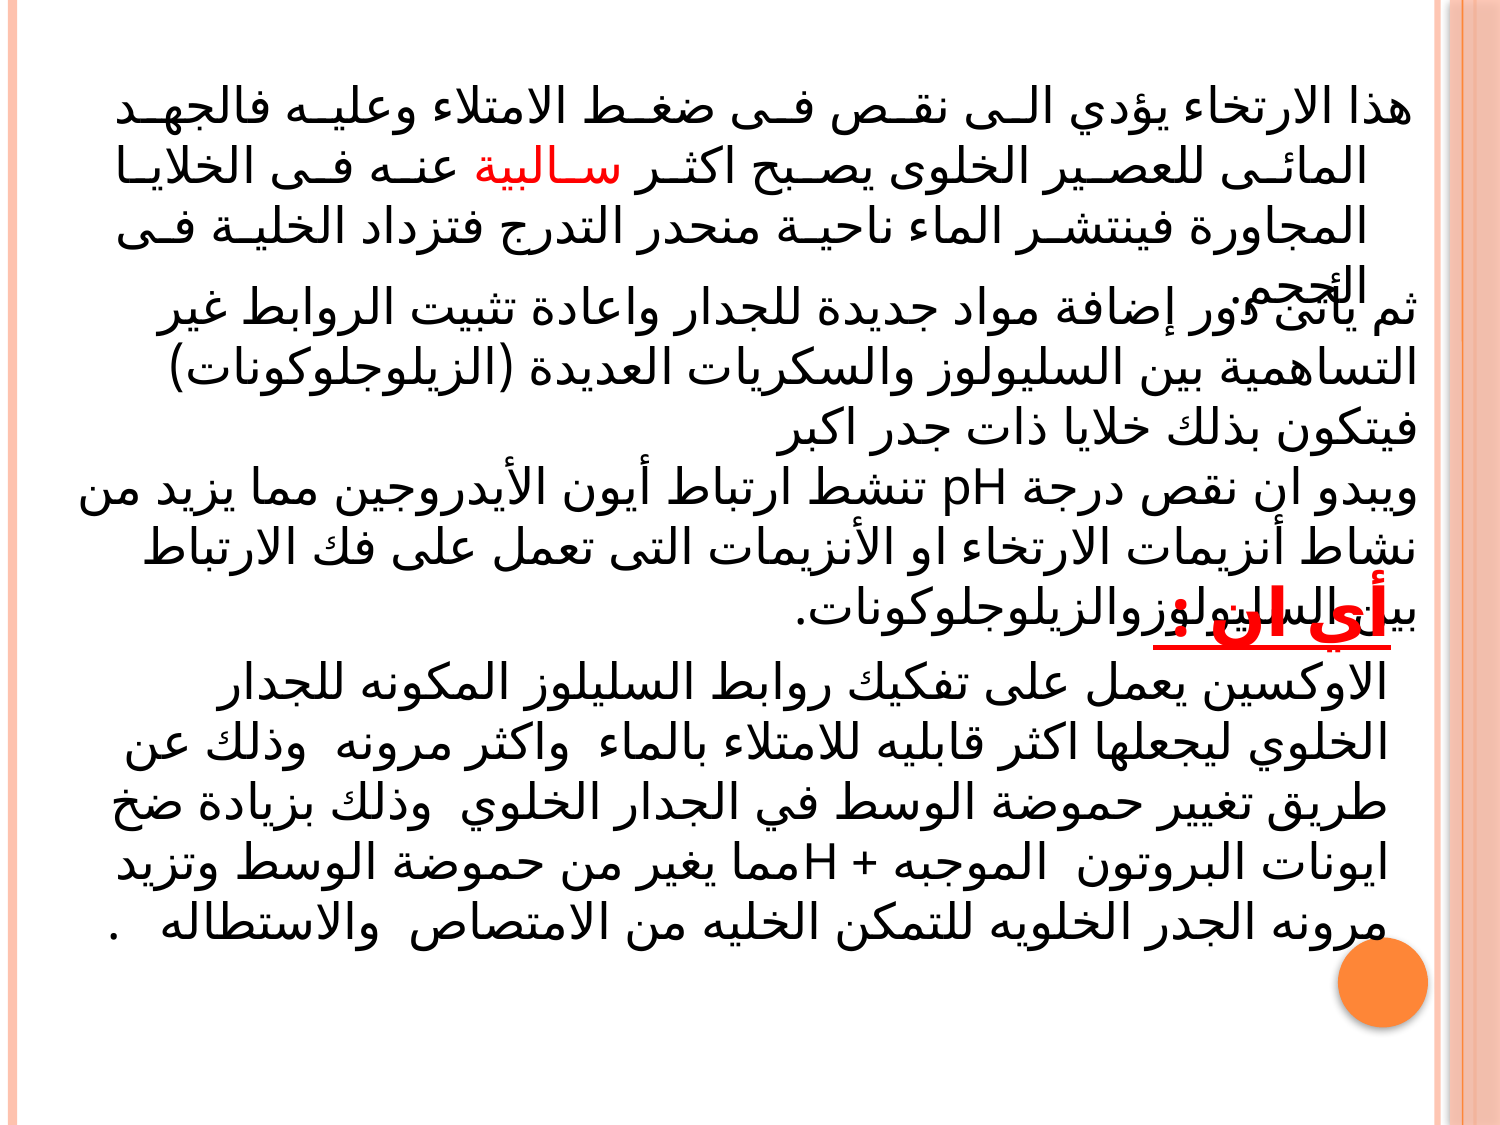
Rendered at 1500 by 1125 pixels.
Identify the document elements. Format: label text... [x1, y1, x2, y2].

text_box أي ان : الاوكسين يعمل على تفكيك روابط السليلوز المكونه للجدار الخلوي ليجعلها اكثر قابليه للامتلاء بالماء واكثر مرونه وذلك عن طريق تغيير حموضة الوسط في الجدار الخلوي وذلك بزيادة ضخ ايونات البروتون الموجبه + Hمما يغير من حموضة الوسط وتزيد مرونه الجدر الخلويه للتمكن الخليه من الامتصاص والاستطاله . [64, 562, 1406, 958]
text_box ثم یأتى دور إضافة مواد جدیدة للجدار واعادة تثبیت الروابط غیر التساھمیة بین السلیولوز والسكریات العدیدة (الزیلوجلوكونات) فیتكون بذلك خلایا ذات جدر اكبر ویبدو ان نقص درجة pH تنشط ارتباط أیون الأیدروجین مما یزید من نشاط أنزیمات الارتخاء او الأنزیمات التى تعمل على فك الارتباط بین السلیولوزوالزیلوجلوكونات. [53, 267, 1435, 702]
text_box هذا الارتخاء يؤدي الى نقص فى ضغط الامتلاء وعلیه فالجھد المائى للعصیر الخلوى یصبح اكثر سالبیة عنه فى الخلایا المجاورة فینتشر الماء ناحیة منحدر التدرج فتزداد الخلیة فى الحجم. [100, 66, 1430, 267]
